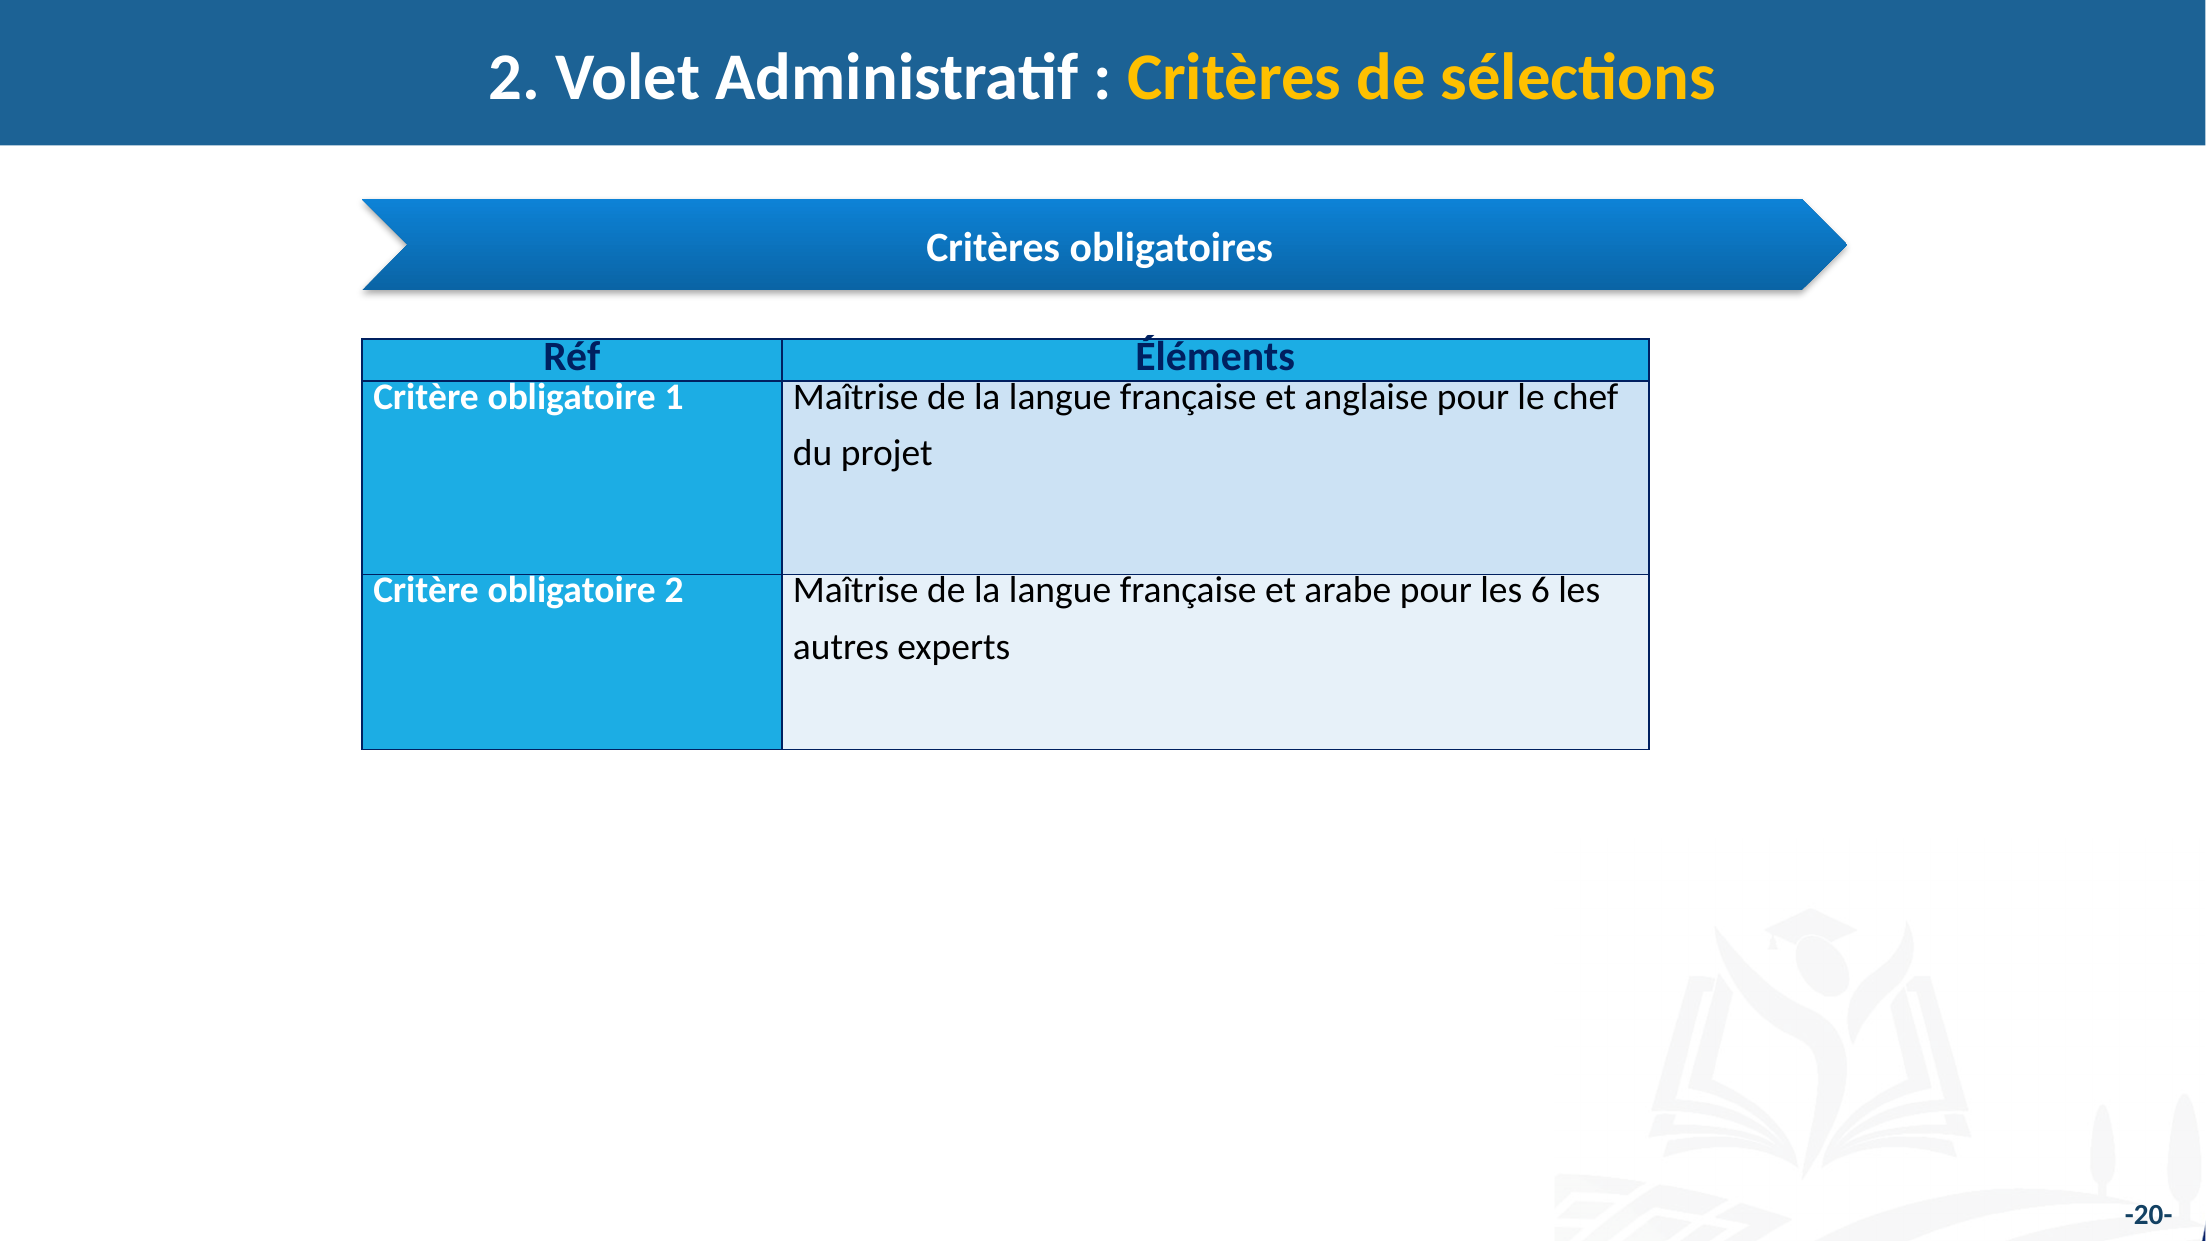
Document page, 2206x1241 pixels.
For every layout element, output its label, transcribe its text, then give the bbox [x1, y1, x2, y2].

table_cell Maîtrise de la langue française et anglaise pour le chef du projet [783, 382, 1648, 574]
table_header Éléments [783, 340, 1648, 380]
text_box Critères obligatoires [362, 199, 1848, 291]
text_box 2. Volet Administratif : Critères de sélections [0, 0, 2206, 147]
table_cell Critère obligatoire 2 [363, 575, 781, 749]
table_cell Maîtrise de la langue française et arabe pour les 6 les autres experts [783, 575, 1648, 749]
table_cell Critère obligatoire 1 [363, 382, 781, 574]
table_header Réf [363, 340, 781, 380]
picture [1554, 837, 2206, 1241]
